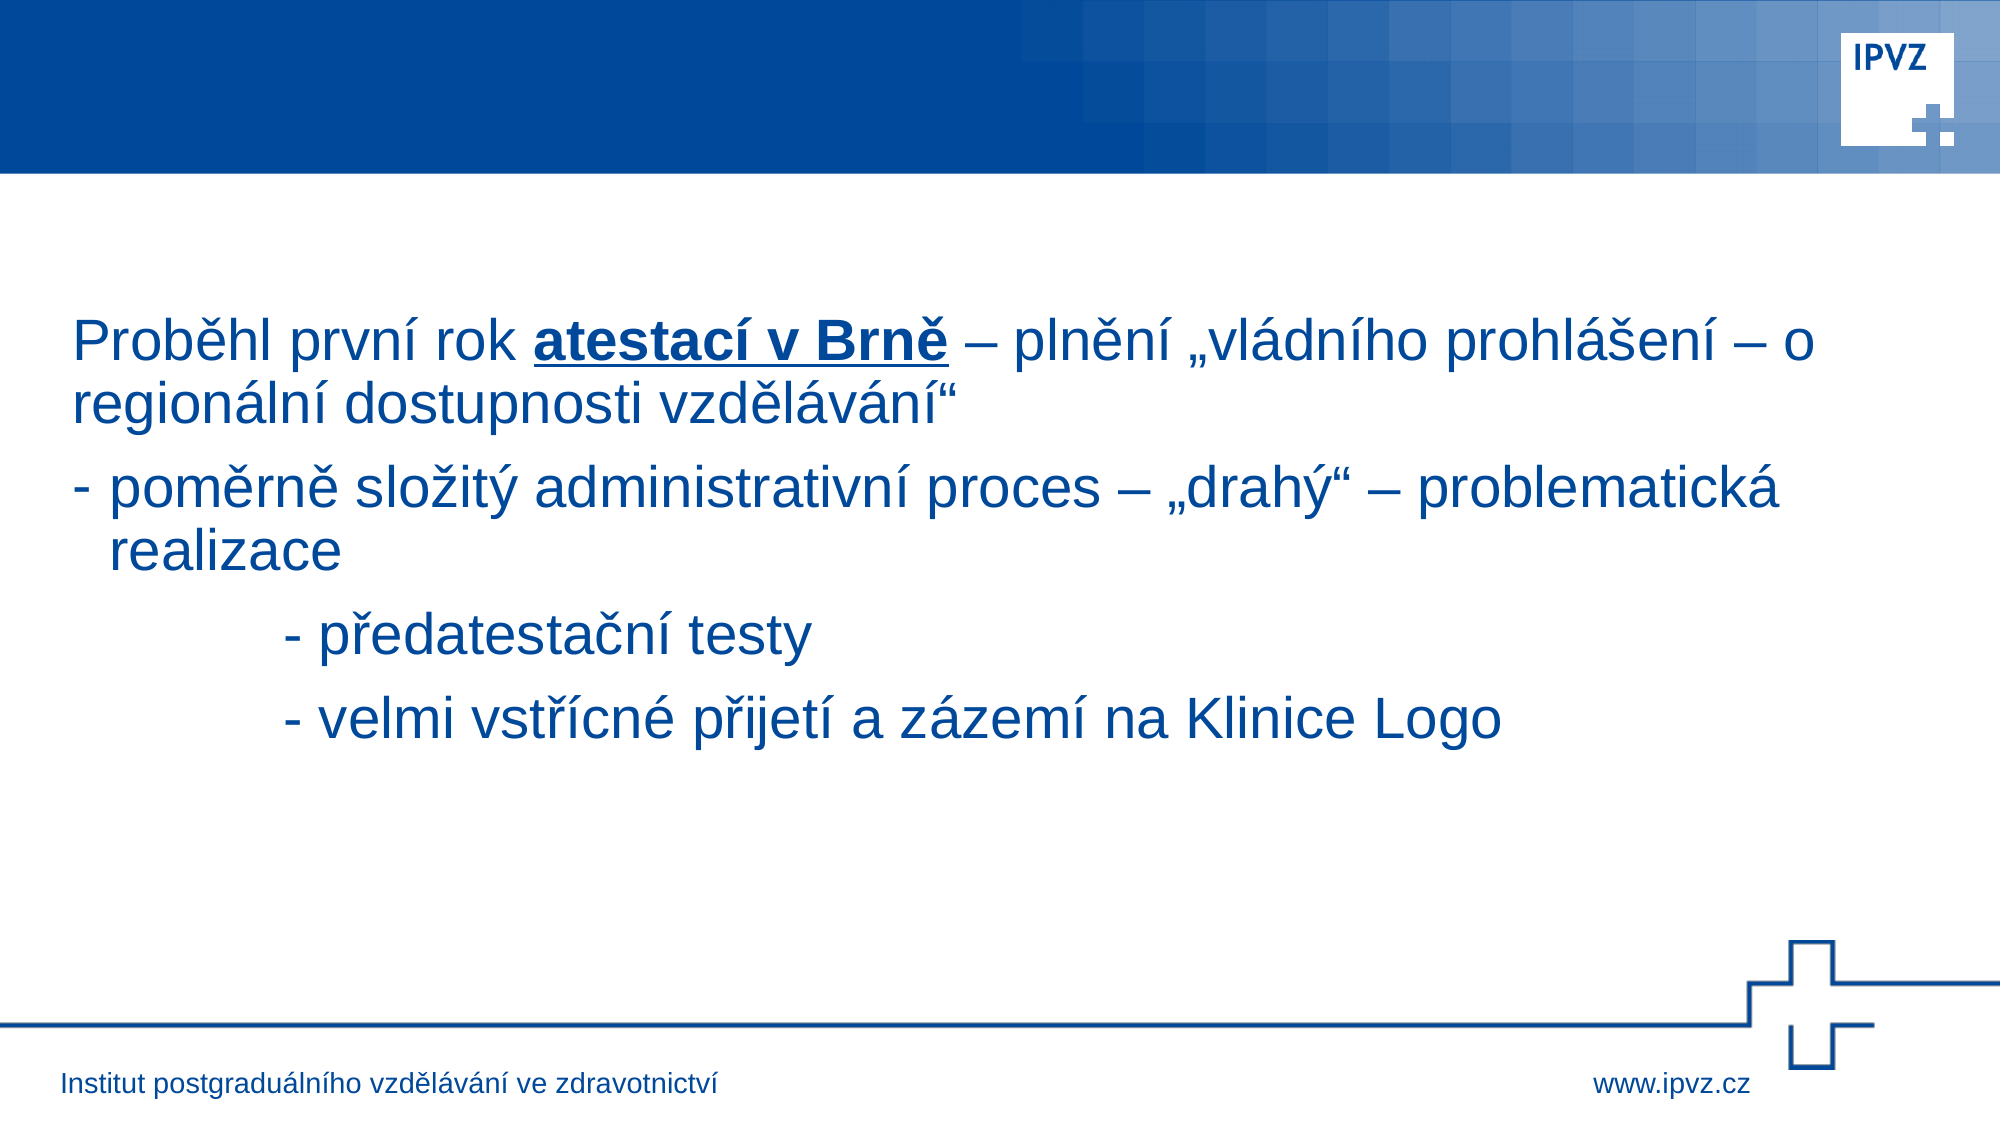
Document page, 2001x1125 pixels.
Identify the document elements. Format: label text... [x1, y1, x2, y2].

picture [1022, 0, 2000, 174]
picture [0, 940, 2000, 1070]
list Proběhl první rok atestací v Brně – plnění „vládního prohlášení – o regionální dostupnosti vzdělávání“ poměrně složitý administrativní proces – „drahý“ – problematická realizace - předatestační testy - velmi vstřícné přijetí a zázemí na Klinice Logo [57, 303, 1943, 935]
